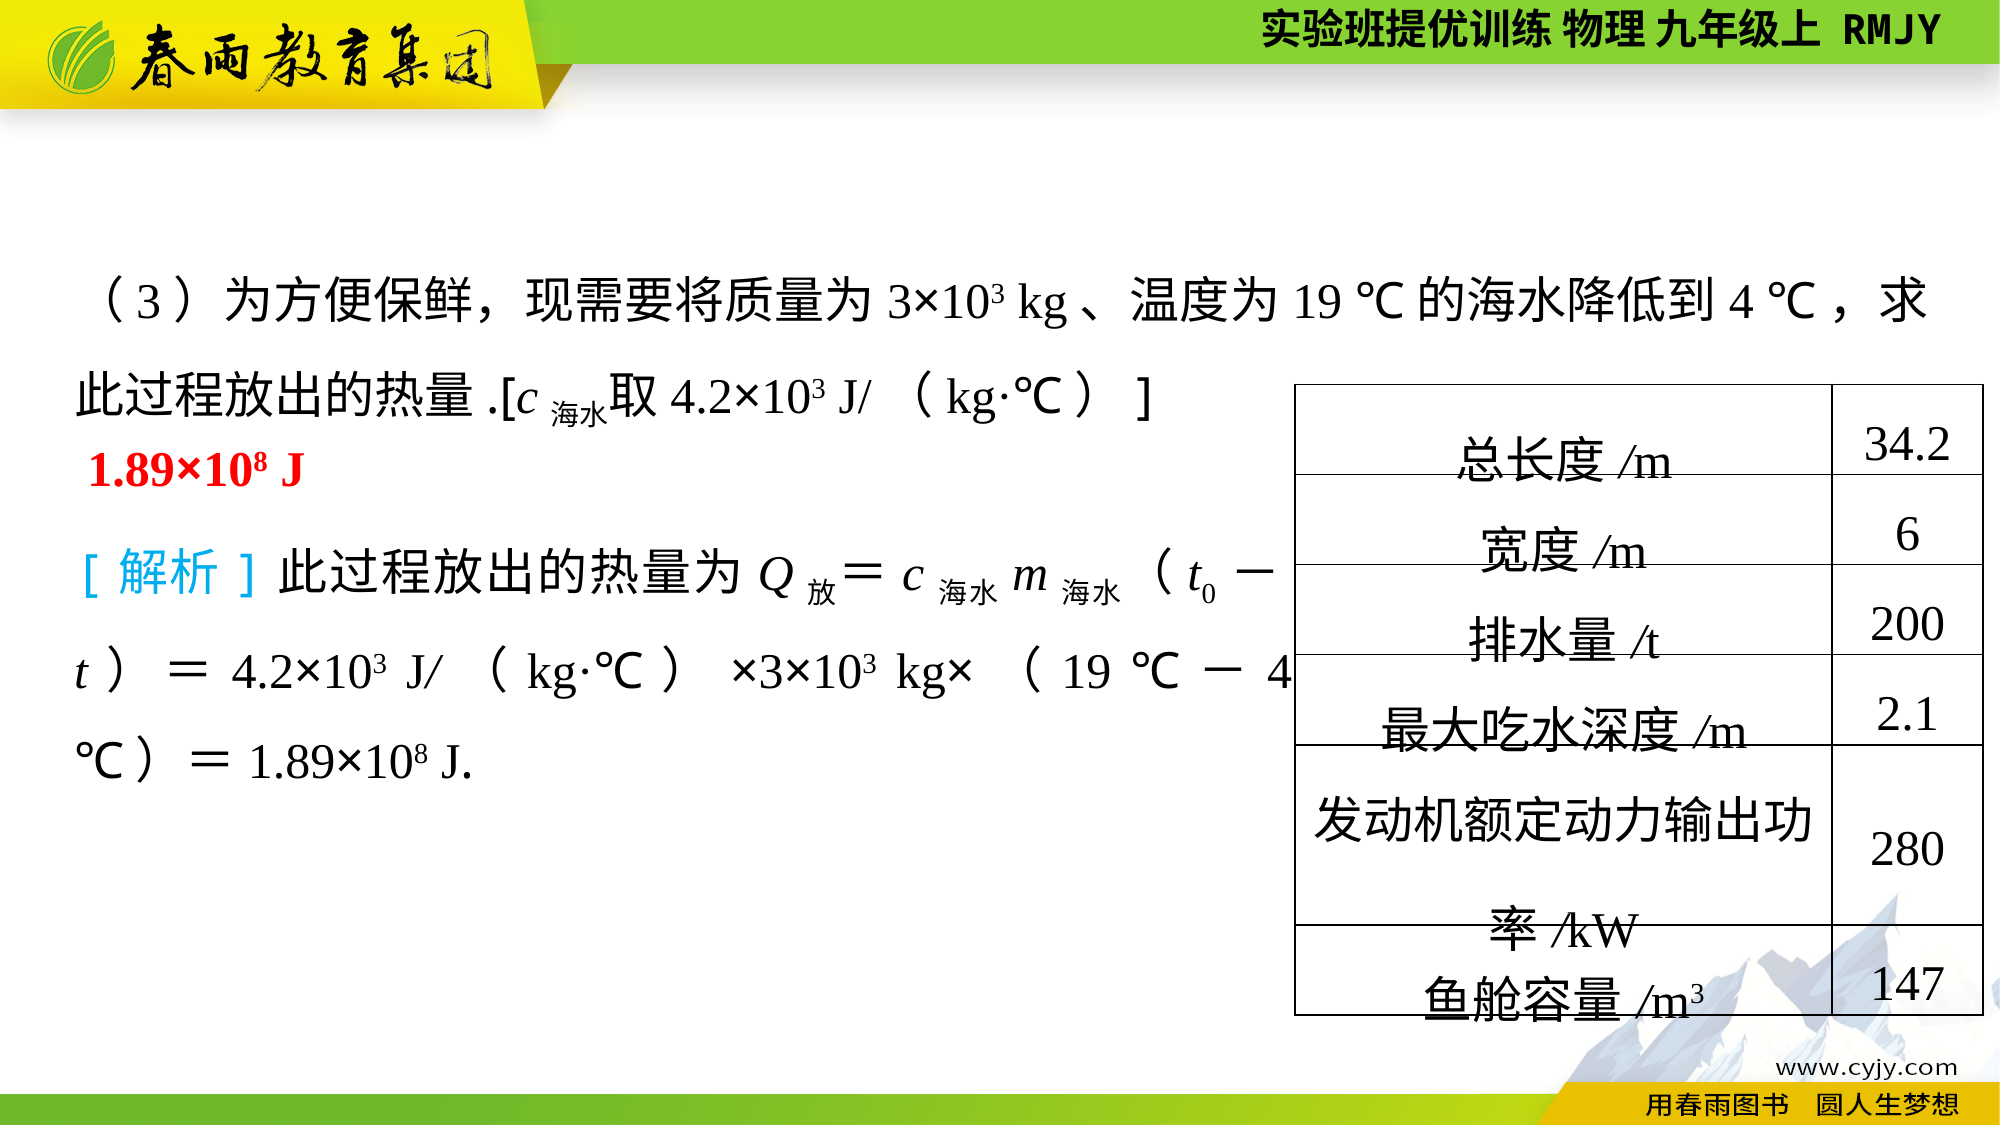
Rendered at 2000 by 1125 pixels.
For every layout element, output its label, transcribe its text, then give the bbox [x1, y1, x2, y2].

table_cell 发动机额定动力输出功率/kW [1296, 746, 1831, 924]
table_cell 147 [1833, 926, 1982, 1014]
table_cell 宽度/m [1296, 475, 1831, 564]
table_cell 2.1 [1833, 655, 1982, 744]
list （3）为方便保鲜，现需要将质量为3×103 kg、温度为19 ℃的海水降低到4 ℃，求此过程放出的热量.[c海水取4.2×103 J/（kg·℃）] [59, 231, 1944, 417]
table_header 总长度/m [1296, 385, 1831, 474]
picture [0, 0, 2000, 1125]
text_box 1.89×108 J [72, 429, 321, 499]
table_cell 200 [1833, 565, 1982, 654]
table_cell 排水量/t [1296, 565, 1831, 654]
table_cell 最大吃水深度/m [1296, 655, 1831, 744]
text_box [解析]此过程放出的热量为Q放＝c海水m海水（t0－t）＝4.2×103 J/（kg·℃）×3×103 kg×（19 ℃－4 ℃）＝1.89×108 J. [59, 499, 1294, 797]
table_header 34.2 [1833, 385, 1982, 474]
table_cell 6 [1833, 475, 1982, 564]
table_cell 鱼舱容量/m3 [1296, 926, 1831, 1014]
table_cell 280 [1833, 746, 1982, 924]
